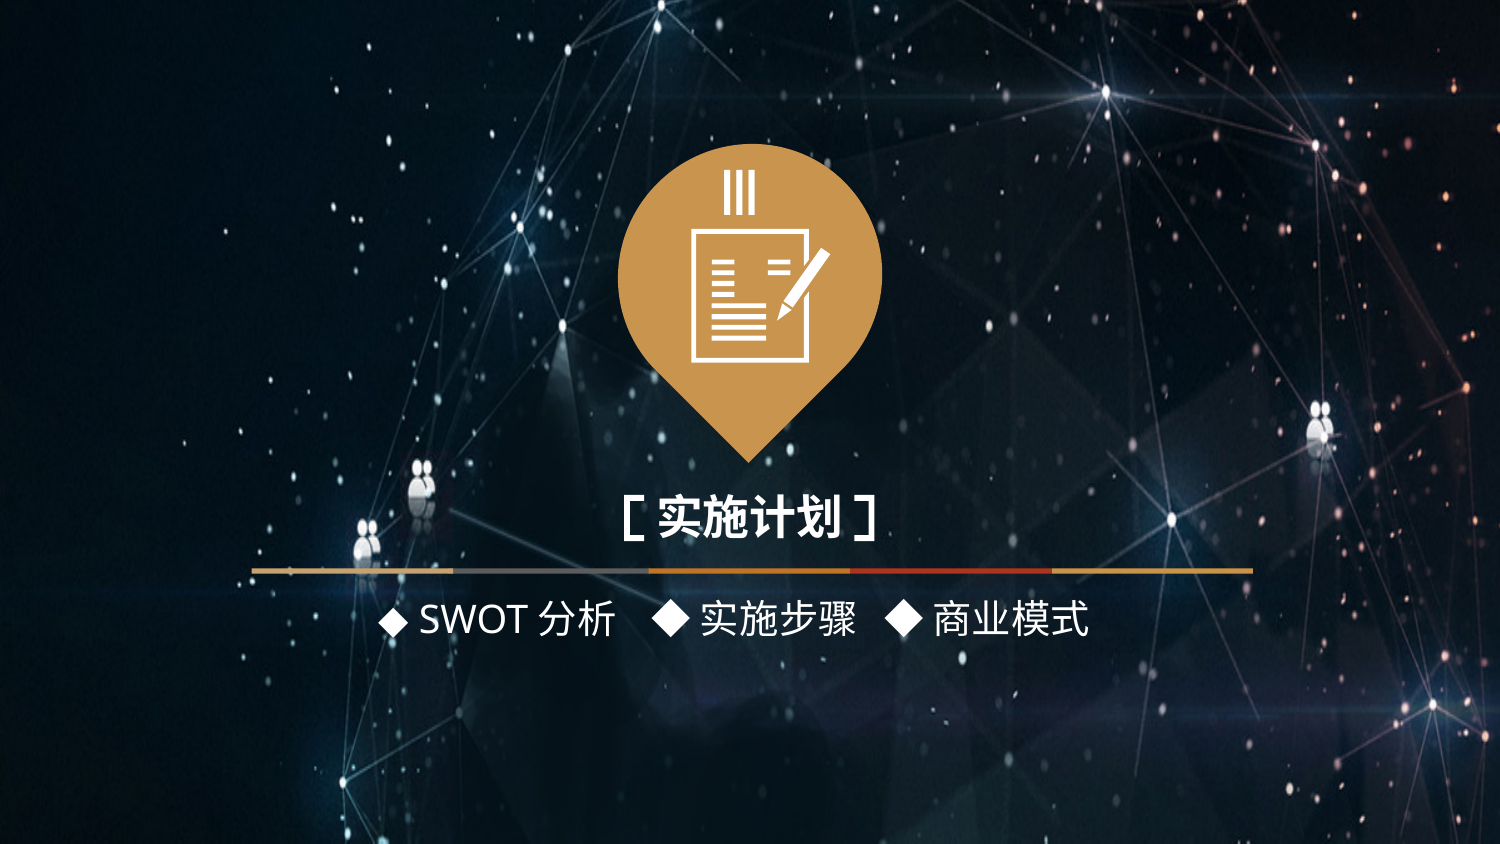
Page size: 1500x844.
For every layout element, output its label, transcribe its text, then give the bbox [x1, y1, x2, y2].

picture [0, 0, 1500, 844]
text_box [617, 147, 883, 463]
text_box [251, 568, 1254, 574]
text_box Ⅲ [703, 146, 784, 227]
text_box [616, 482, 884, 554]
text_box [690, 228, 831, 363]
text_box ◆ SWOT分析 ◆ 实施步骤 ◆ 商业模式 [367, 582, 1172, 647]
